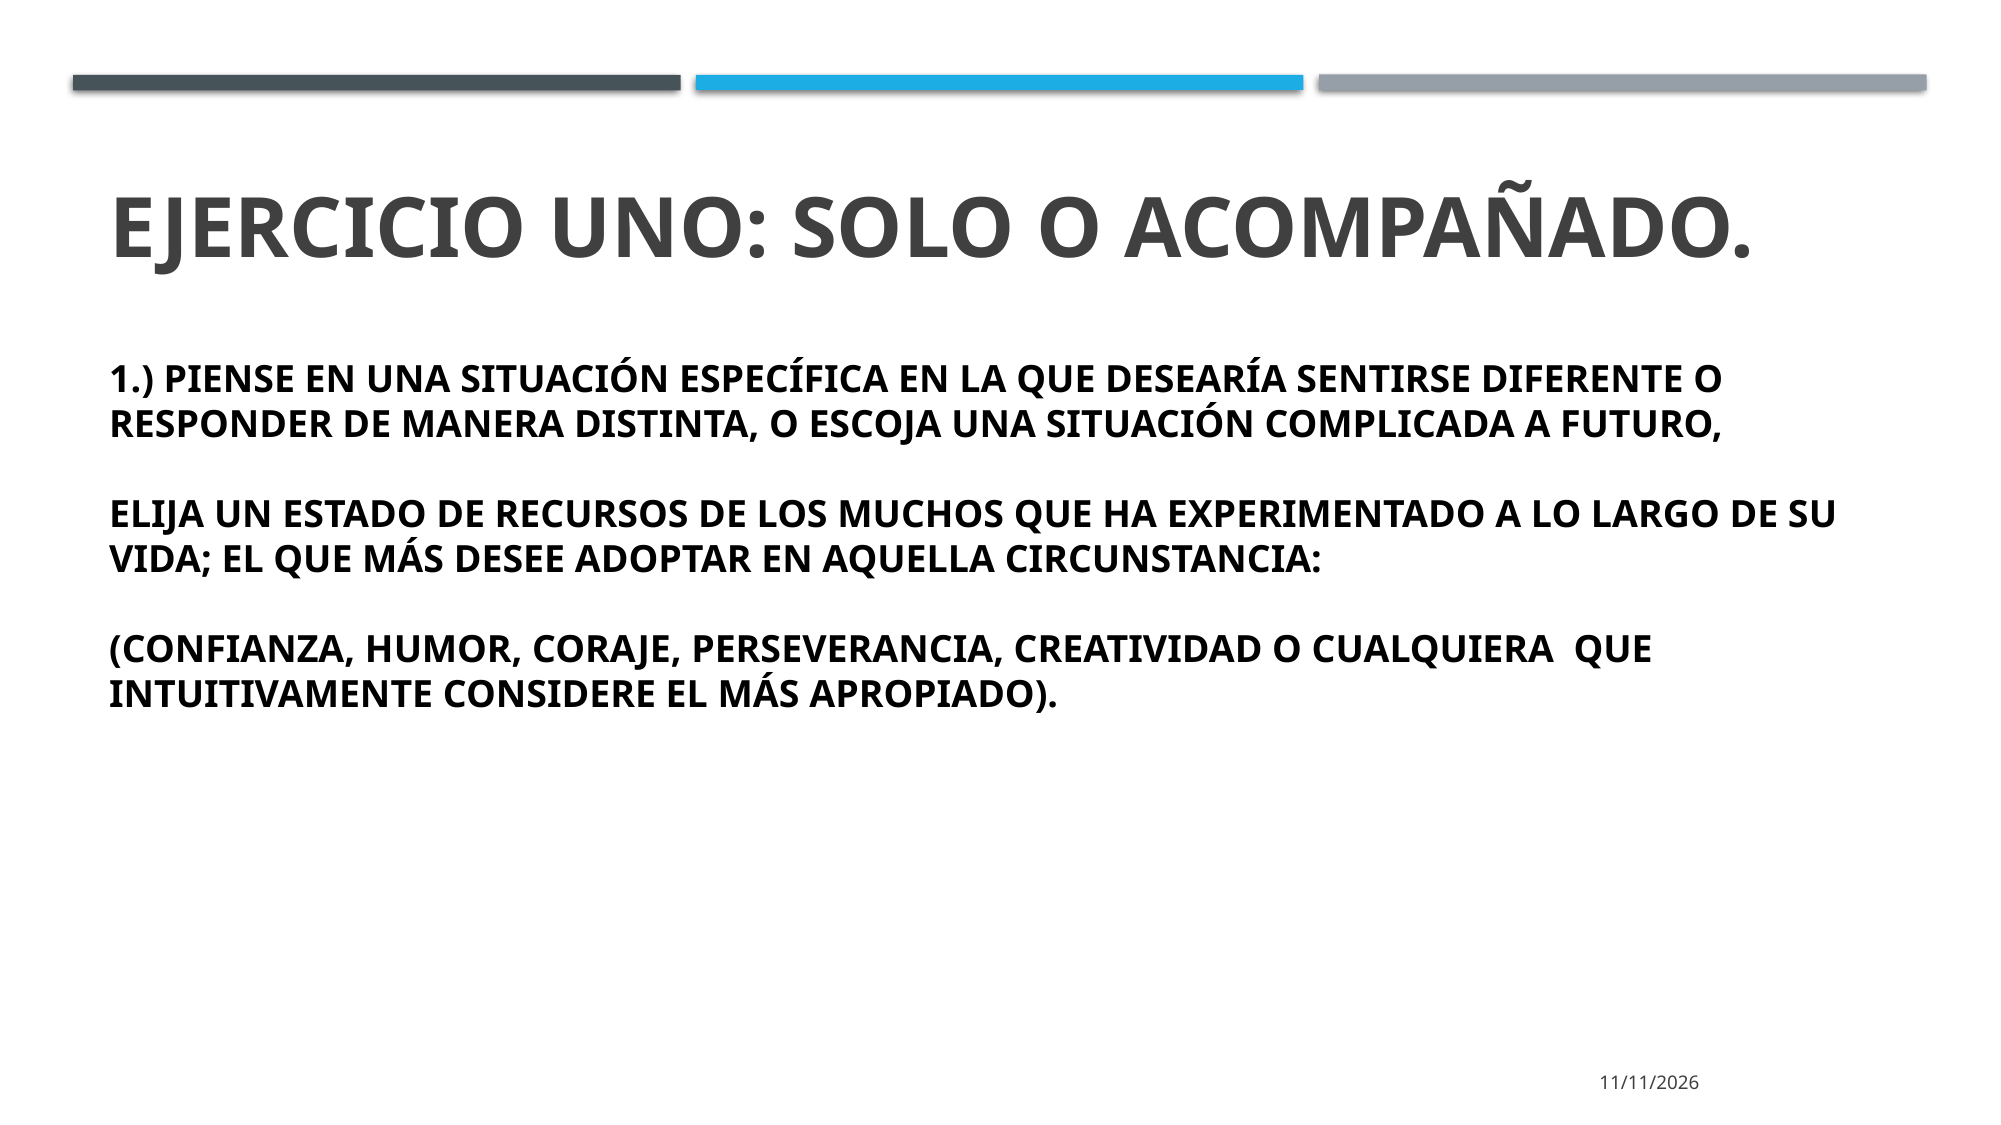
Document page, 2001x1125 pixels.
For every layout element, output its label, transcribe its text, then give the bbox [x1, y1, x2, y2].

title EJERCICIO UNO: SOLO O ACOMPAÑADO. [94, 119, 1904, 282]
text_box 1.) PIENSE EN UNA SITUACIÓN ESPECÍFICA EN LA QUE DESEARÍA SENTIRSE DIFERENTE O RESPONDER DE MANERA DISTINTA, O ESCOJA UNA SITUACIÓN COMPLICADA A FUTURO, ELIJA UN ESTADO DE RECURSOS DE LOS MUCHOS QUE HA EXPERIMENTADO A LO LARGO DE SU VIDA; EL QUE MÁS DESEE ADOPTAR EN AQUELLA CIRCUNSTANCIA: (CONFIANZA, HUMOR, CORAJE, PERSEVERANCIA, CREATIVIDAD O CUALQUIERA QUE INTUITIVAMENTE CONSIDERE EL MÁS APROPIADO). [94, 347, 1953, 722]
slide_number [1247, 1053, 1715, 1114]
